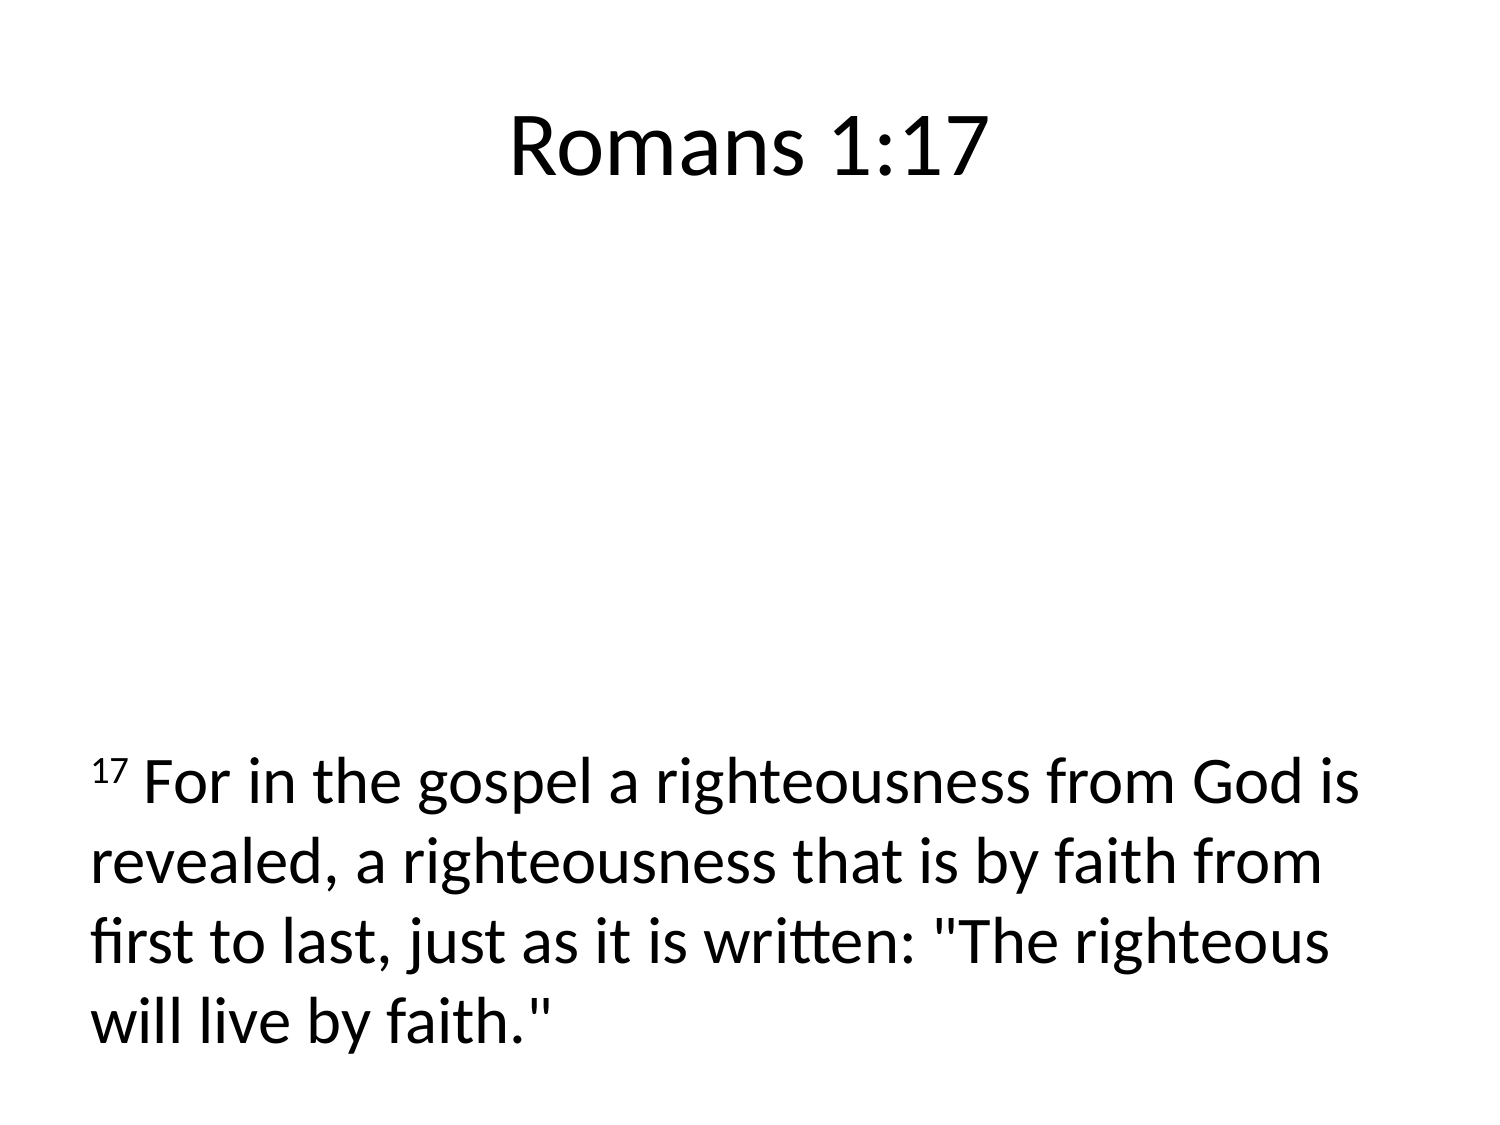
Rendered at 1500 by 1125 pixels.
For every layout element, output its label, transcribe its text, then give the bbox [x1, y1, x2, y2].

title Romans 1:17 [75, 45, 1425, 233]
list 17 For in the gospel a righteousness from God is revealed, a righteousness that is by faith from first to last, just as it is written: "The righteous will live by faith." [75, 262, 1425, 1005]
